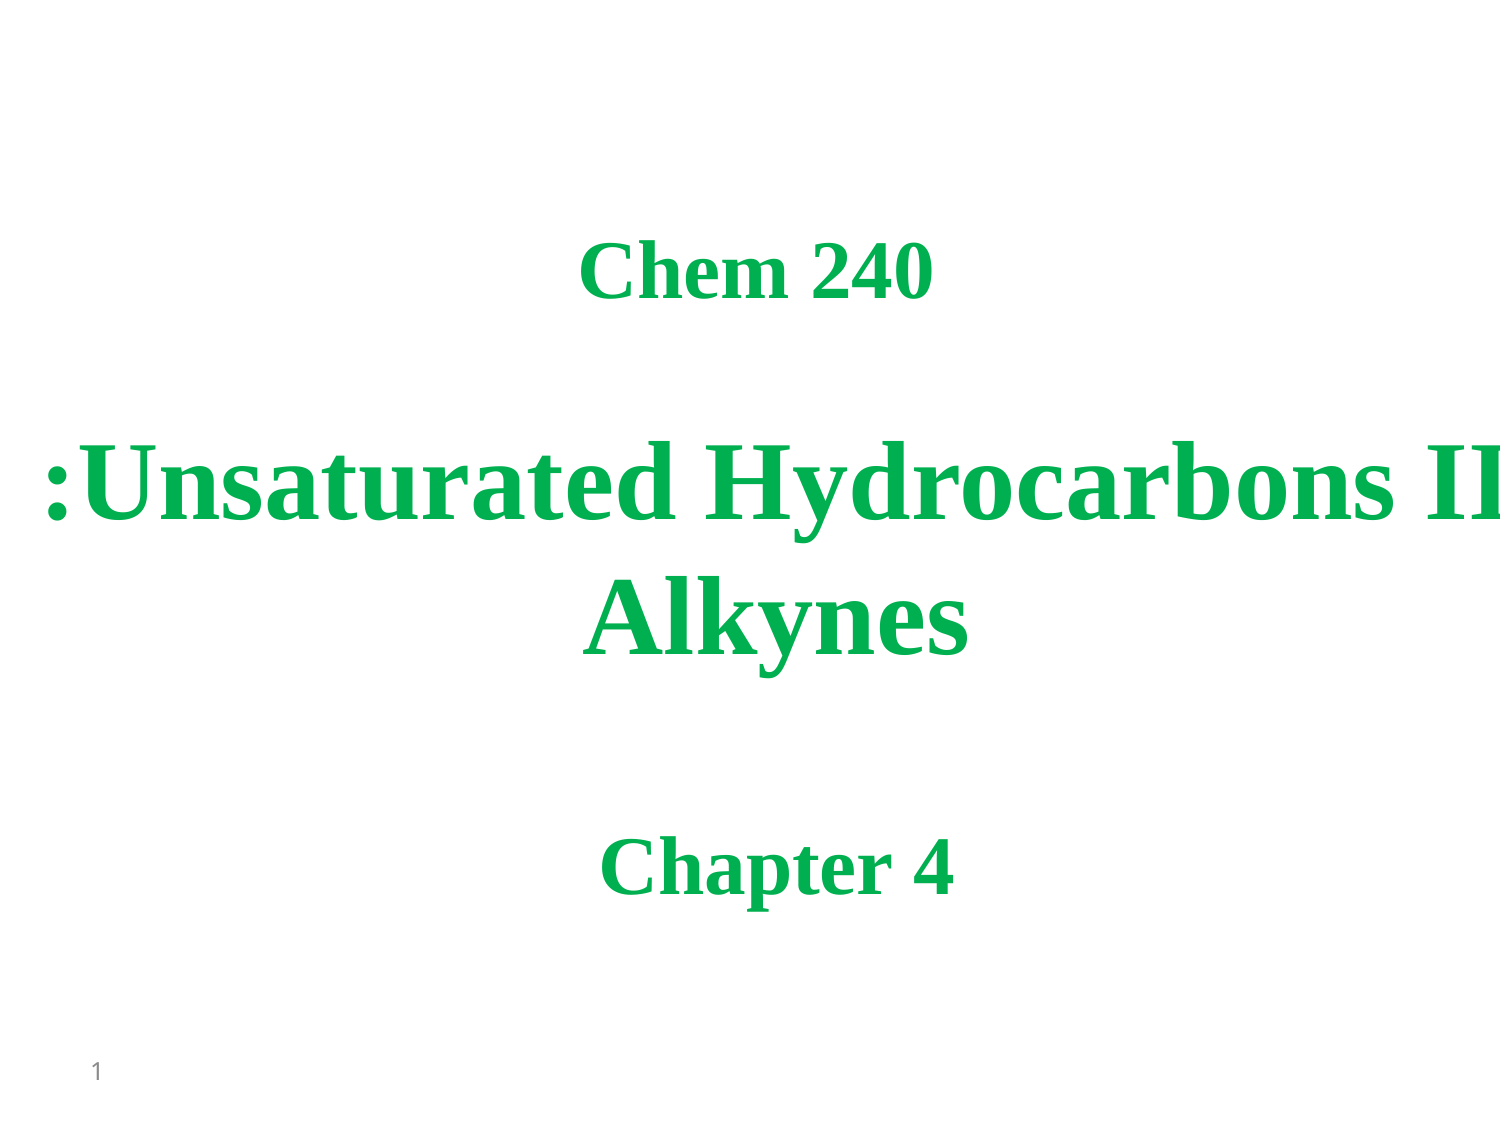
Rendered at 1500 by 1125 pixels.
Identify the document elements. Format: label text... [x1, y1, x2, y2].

text_box 240 Chem [561, 207, 951, 323]
slide_number 1 [75, 1042, 425, 1103]
text_box Unsaturated Hydrocarbons II: Alkynes [24, 399, 1500, 685]
text_box Chapter 4 [583, 803, 970, 919]
